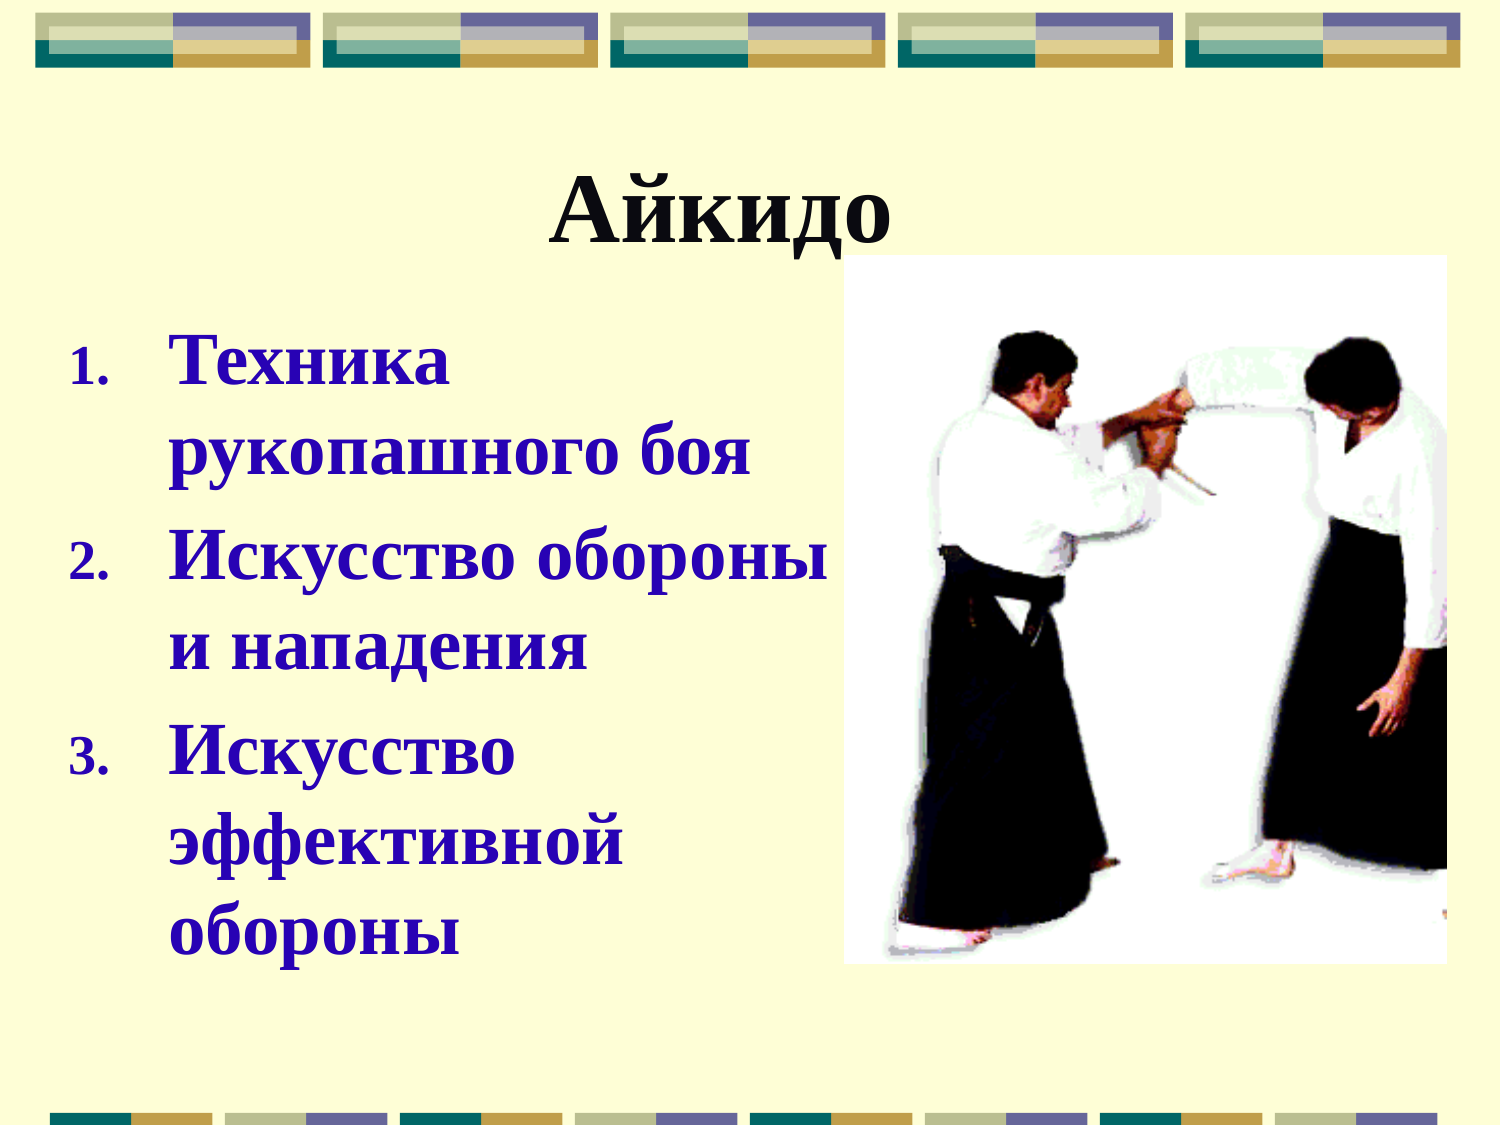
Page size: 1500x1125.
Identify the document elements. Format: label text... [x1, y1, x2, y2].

list Техника рукопашного боя Искусство обороны и нападения Искусство эффективной обороны [52, 302, 857, 1025]
picture [844, 255, 1448, 965]
title Айкидо [218, 160, 1244, 245]
